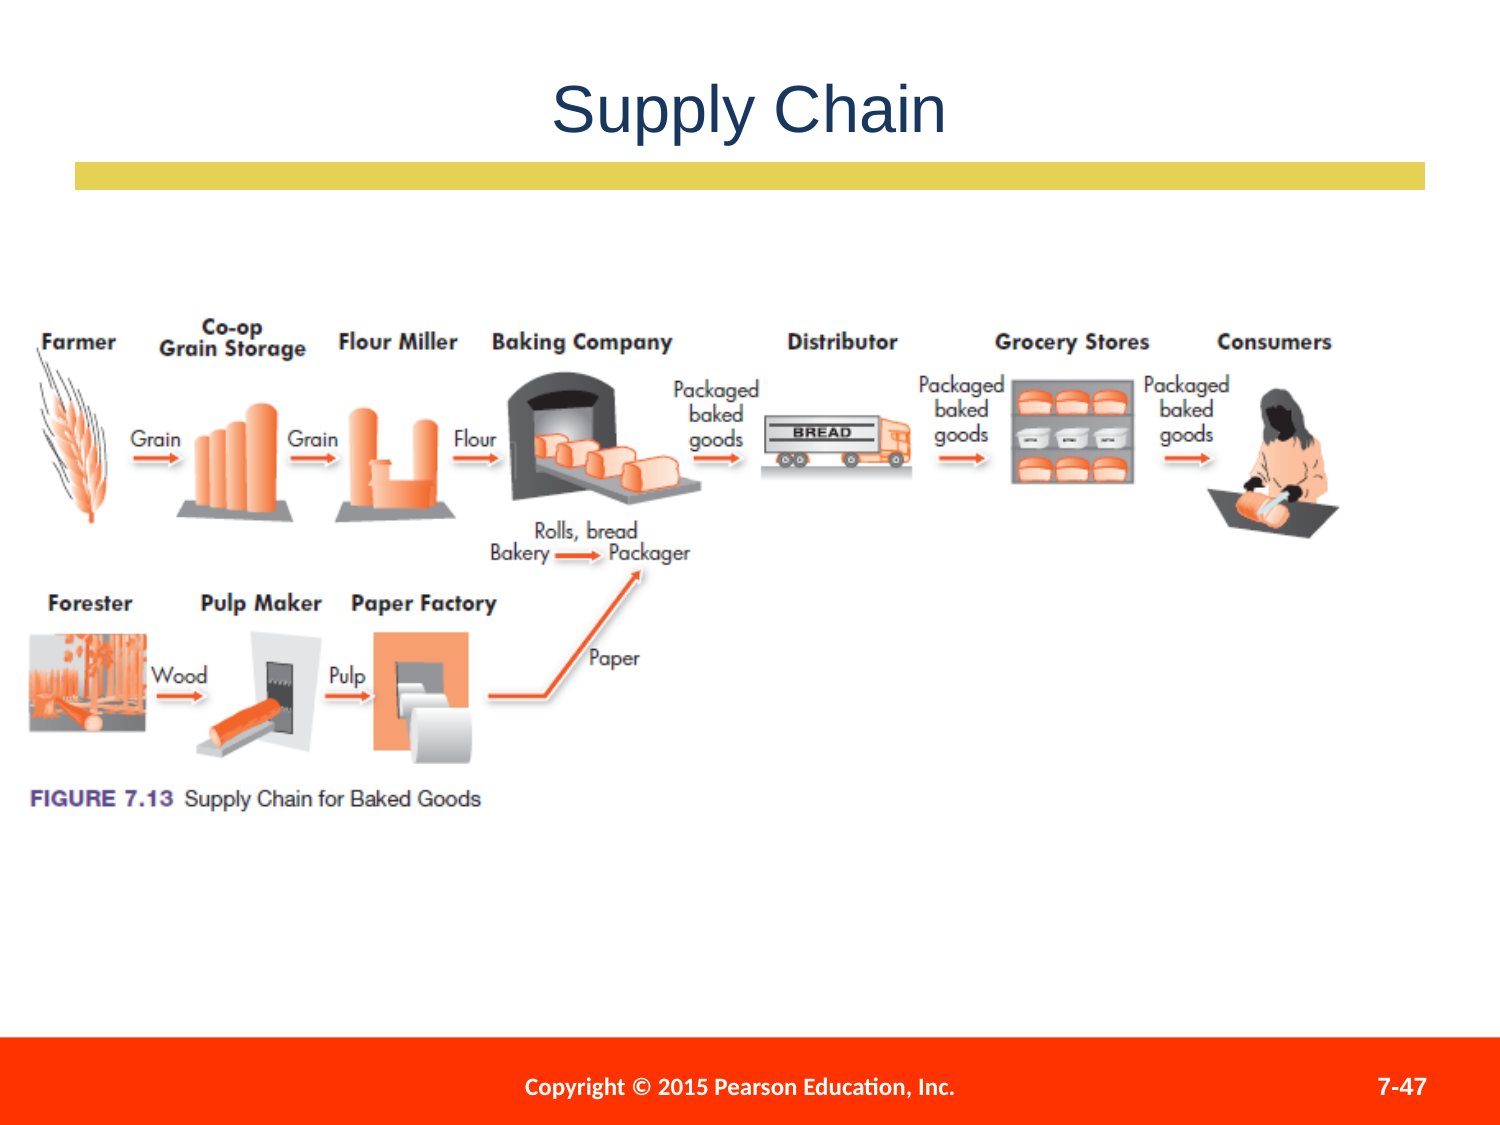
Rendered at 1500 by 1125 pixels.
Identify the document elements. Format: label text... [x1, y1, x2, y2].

picture [24, 312, 1410, 838]
title Supply Chain [74, 12, 1426, 201]
